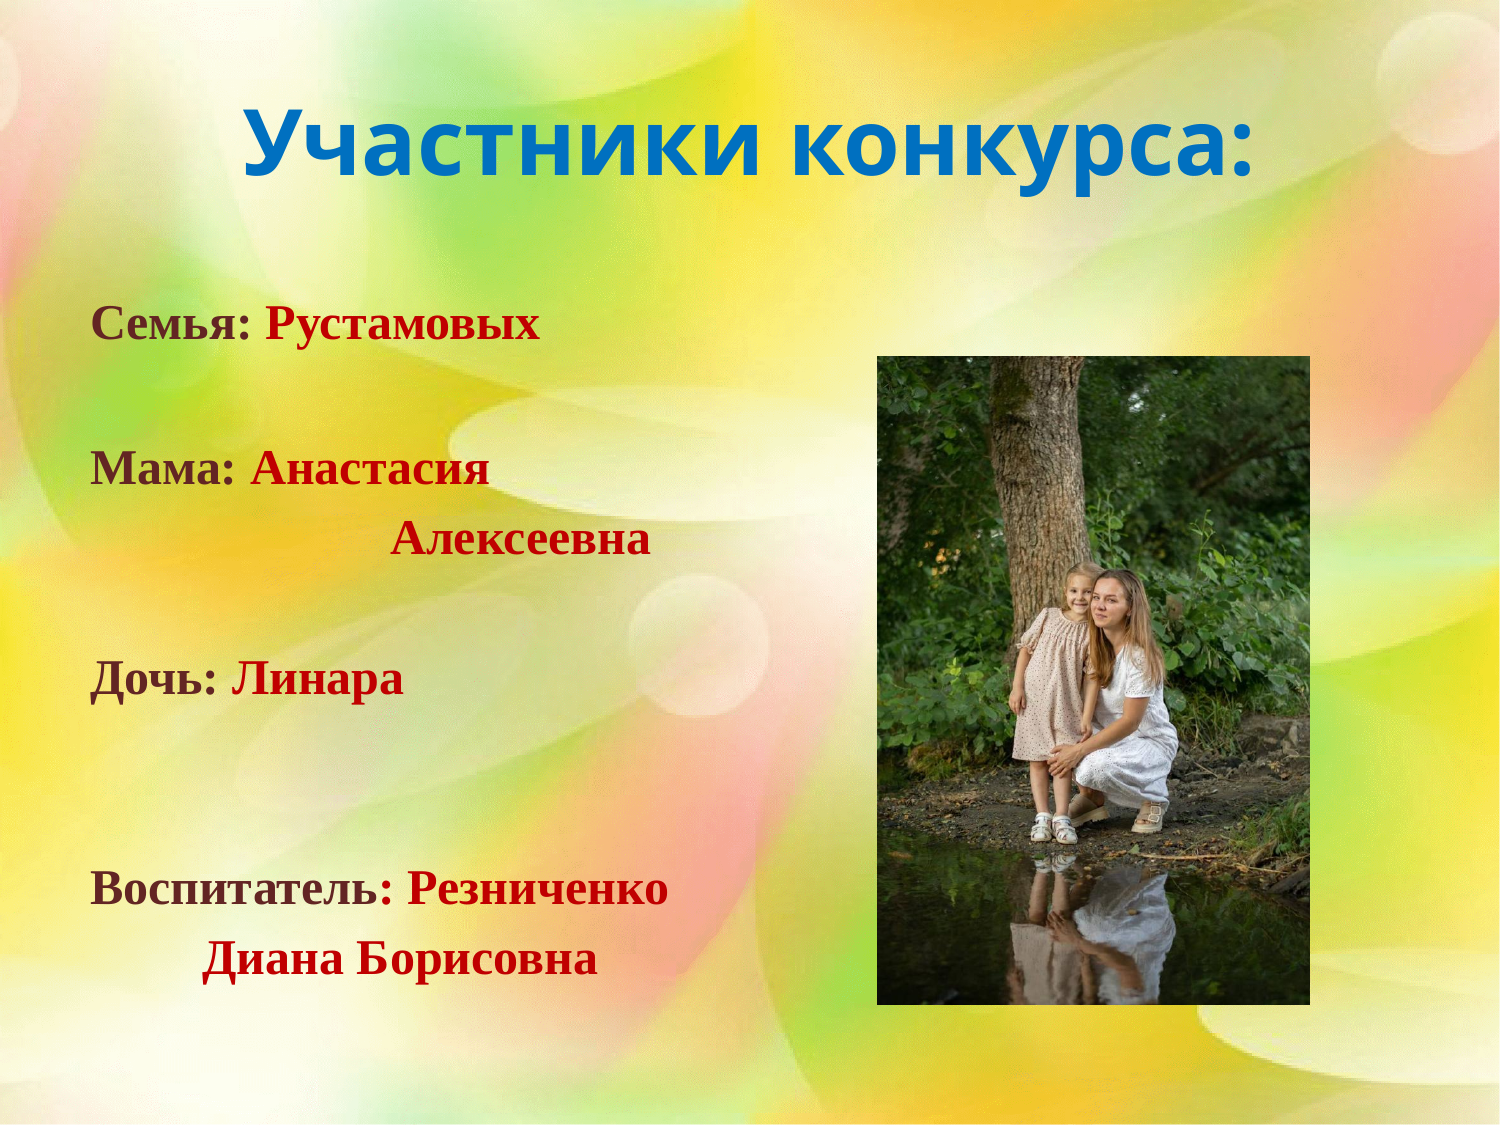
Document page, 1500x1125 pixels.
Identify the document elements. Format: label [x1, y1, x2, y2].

picture [0, 0, 1500, 1125]
list [877, 356, 1310, 1006]
